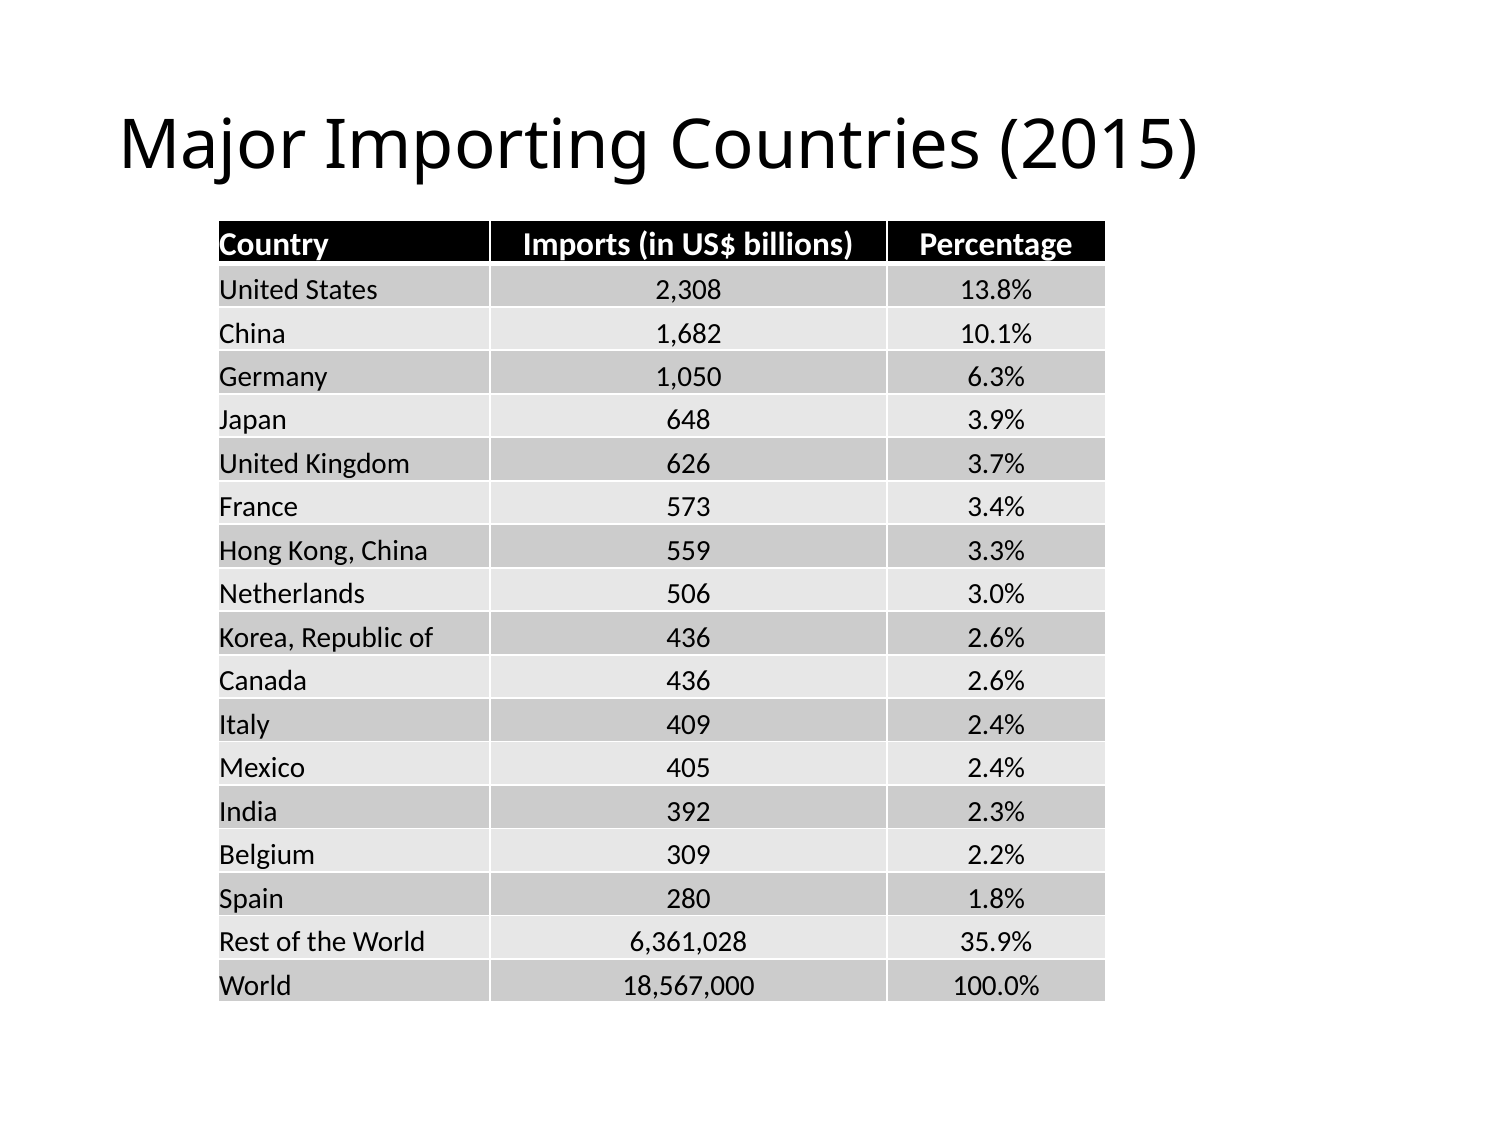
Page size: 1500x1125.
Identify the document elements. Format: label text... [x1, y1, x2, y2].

table_cell 6,361,028 [491, 916, 886, 958]
table_cell 35.9% [888, 916, 1105, 958]
table_cell 3.3% [888, 525, 1105, 567]
table_cell 436 [491, 656, 886, 697]
table_cell 2.6% [888, 656, 1105, 697]
table_cell 2.4% [888, 742, 1105, 784]
table_cell 2,308 [491, 266, 886, 306]
table_header Country [219, 221, 489, 261]
table_cell 3.0% [888, 569, 1105, 610]
table_cell Japan [219, 395, 489, 436]
table_cell United States [219, 266, 489, 306]
table_cell Hong Kong, China [219, 525, 489, 567]
table_cell China [219, 308, 489, 349]
table_cell World [219, 960, 489, 1001]
table_cell 559 [491, 525, 886, 567]
table_cell 100.0% [888, 960, 1105, 1001]
table_cell 3.9% [888, 395, 1105, 436]
table_cell 10.1% [888, 308, 1105, 349]
table_cell India [219, 786, 489, 828]
table_cell Mexico [219, 742, 489, 784]
table_cell 1,050 [491, 351, 886, 393]
table_cell 506 [491, 569, 886, 610]
table_cell 626 [491, 438, 886, 480]
table_cell France [219, 482, 489, 523]
table_cell Netherlands [219, 569, 489, 610]
table_cell 409 [491, 699, 886, 741]
title Major Importing Countries (2015) [103, 59, 1397, 278]
table_cell Korea, Republic of [219, 612, 489, 654]
table_header Percentage [888, 221, 1105, 261]
table_cell 392 [491, 786, 886, 828]
table_header Imports (in US$ billions) [491, 221, 886, 261]
table_cell 18,567,000 [491, 960, 886, 1001]
table_cell United Kingdom [219, 438, 489, 480]
table_cell 13.8% [888, 266, 1105, 306]
table_cell 2.6% [888, 612, 1105, 654]
table_cell 2.4% [888, 699, 1105, 741]
table_cell Italy [219, 699, 489, 741]
table_cell Germany [219, 351, 489, 393]
table_cell 3.7% [888, 438, 1105, 480]
table_cell 1,682 [491, 308, 886, 349]
table_cell Canada [219, 656, 489, 697]
table_cell 3.4% [888, 482, 1105, 523]
table_cell 1.8% [888, 873, 1105, 915]
table_cell Spain [219, 873, 489, 915]
table_cell 2.2% [888, 829, 1105, 871]
table_cell 436 [491, 612, 886, 654]
table_cell 405 [491, 742, 886, 784]
table_cell 2.3% [888, 786, 1105, 828]
table_cell Belgium [219, 829, 489, 871]
table_cell 309 [491, 829, 886, 871]
table_cell 573 [491, 482, 886, 523]
table_cell 6.3% [888, 351, 1105, 393]
table_cell 280 [491, 873, 886, 915]
table_cell Rest of the World [219, 916, 489, 958]
table_cell 648 [491, 395, 886, 436]
